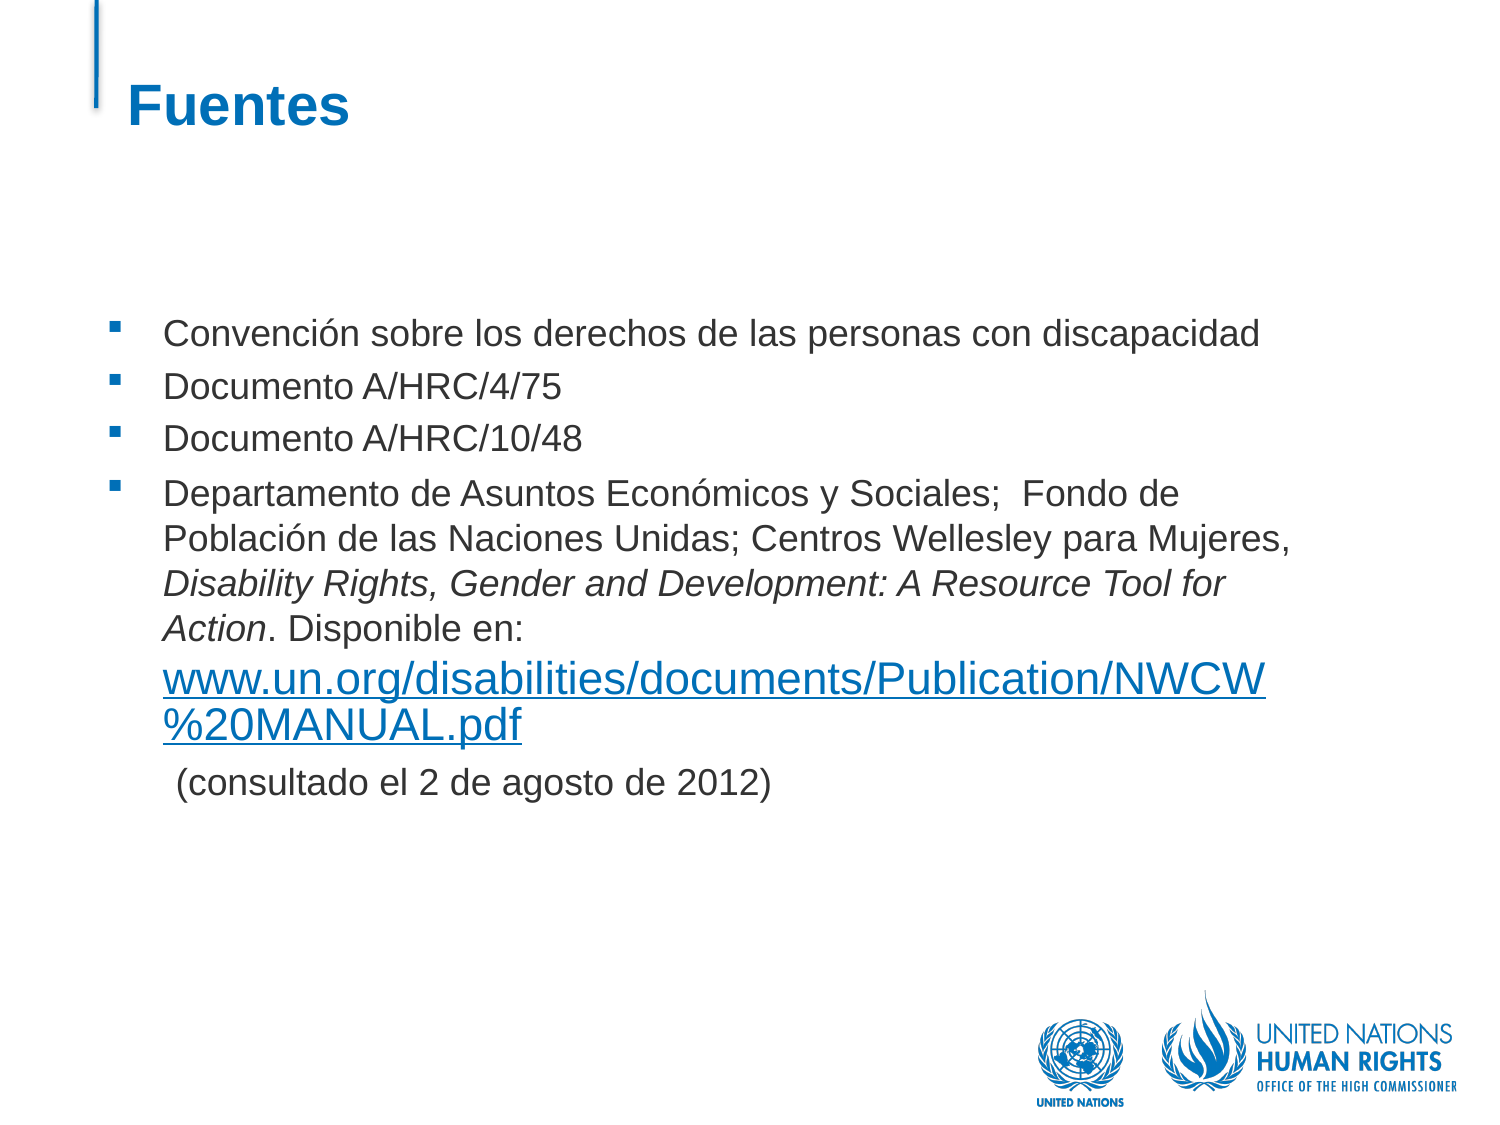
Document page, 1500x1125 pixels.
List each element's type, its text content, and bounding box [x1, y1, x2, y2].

title Fuentes [112, 59, 1463, 248]
picture [1037, 990, 1457, 1107]
list Convención sobre los derechos de las personas con discapacidad Documento A/HRC/4/75 Documento A/HRC/10/48 Departamento de Asuntos Económicos y Sociales; Fondo de Población de las Naciones Unidas; Centros Wellesley para Mujeres, Disability Rights, Gender and Development: A Resource Tool for Action. Disponible en: www.un.org/disabilities/documents/Publication/NWCW%20MANUAL.pdf (consultado el 2 de agosto de 2012) [91, 301, 1319, 813]
